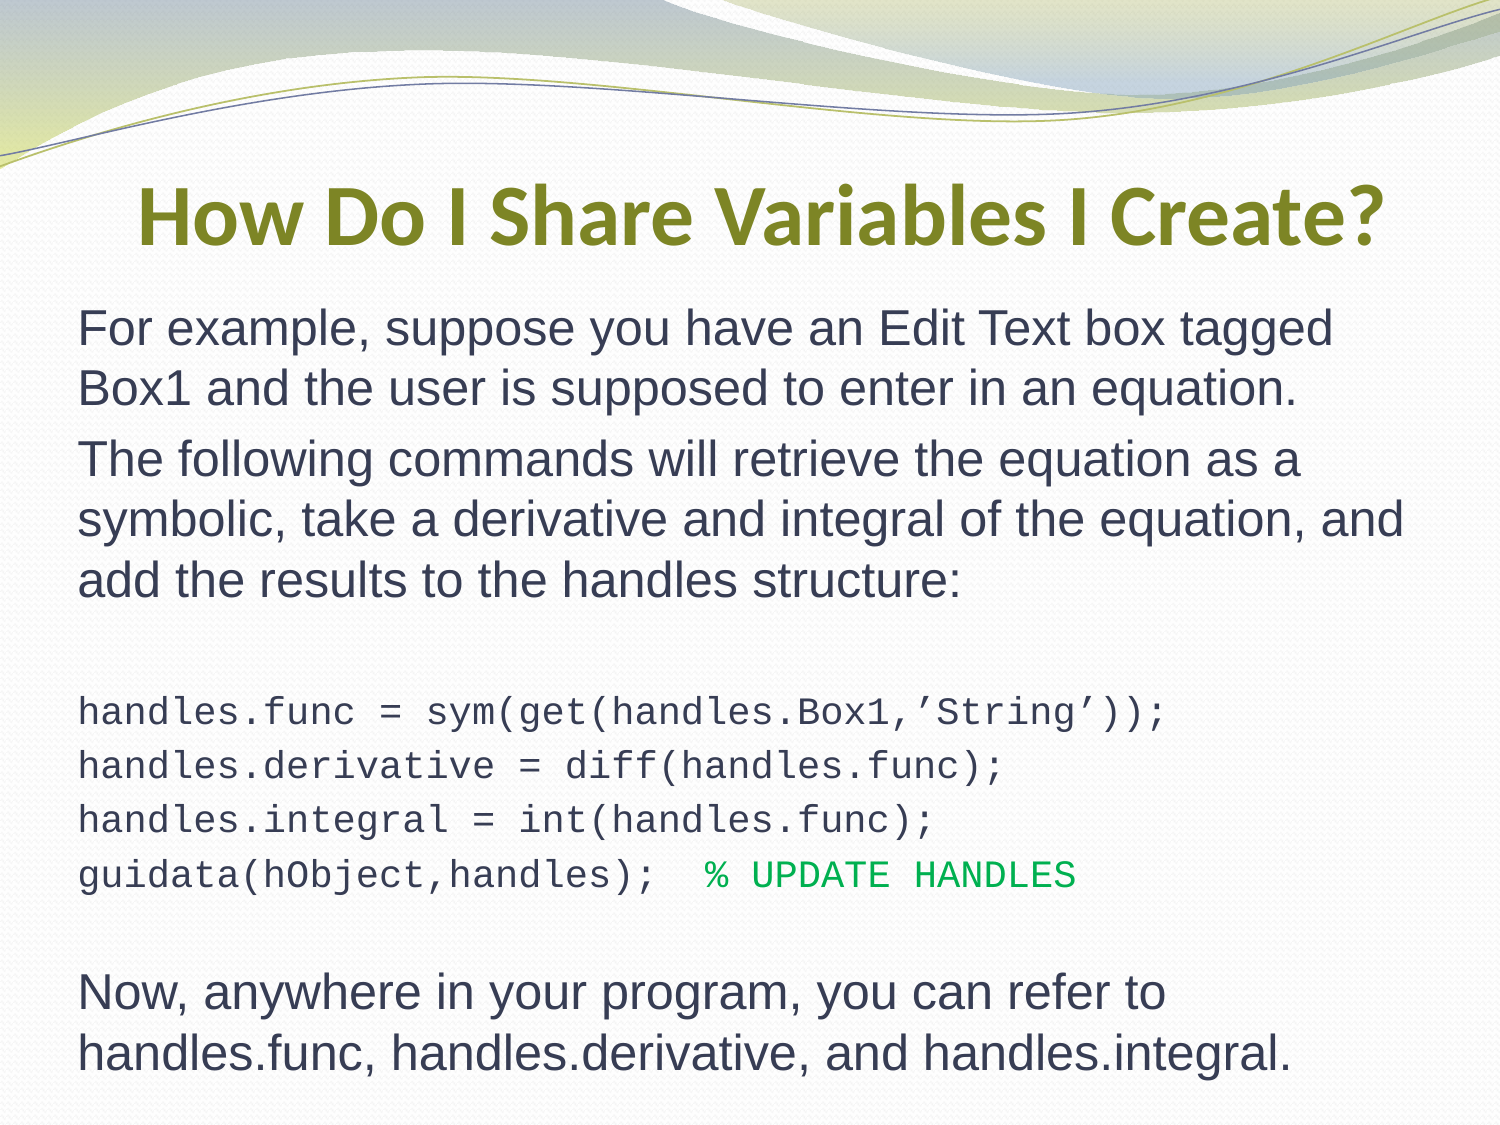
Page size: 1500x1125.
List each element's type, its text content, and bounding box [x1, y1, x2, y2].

title How Do I Share Variables I Create? [87, 75, 1438, 263]
list For example, suppose you have an Edit Text box tagged Box1 and the user is supposed to enter in an equation. The following commands will retrieve the equation as a symbolic, take a derivative and integral of the equation, and add the results to the handles structure: handles.func = sym(get(handles.Box1,’String’)); handles.derivative = diff(handles.func); handles.integral = int(handles.func); guidata(hObject,handles); % UPDATE HANDLES Now, anywhere in your program, you can refer to handles.func, handles.derivative, and handles.integral. [62, 287, 1450, 1088]
